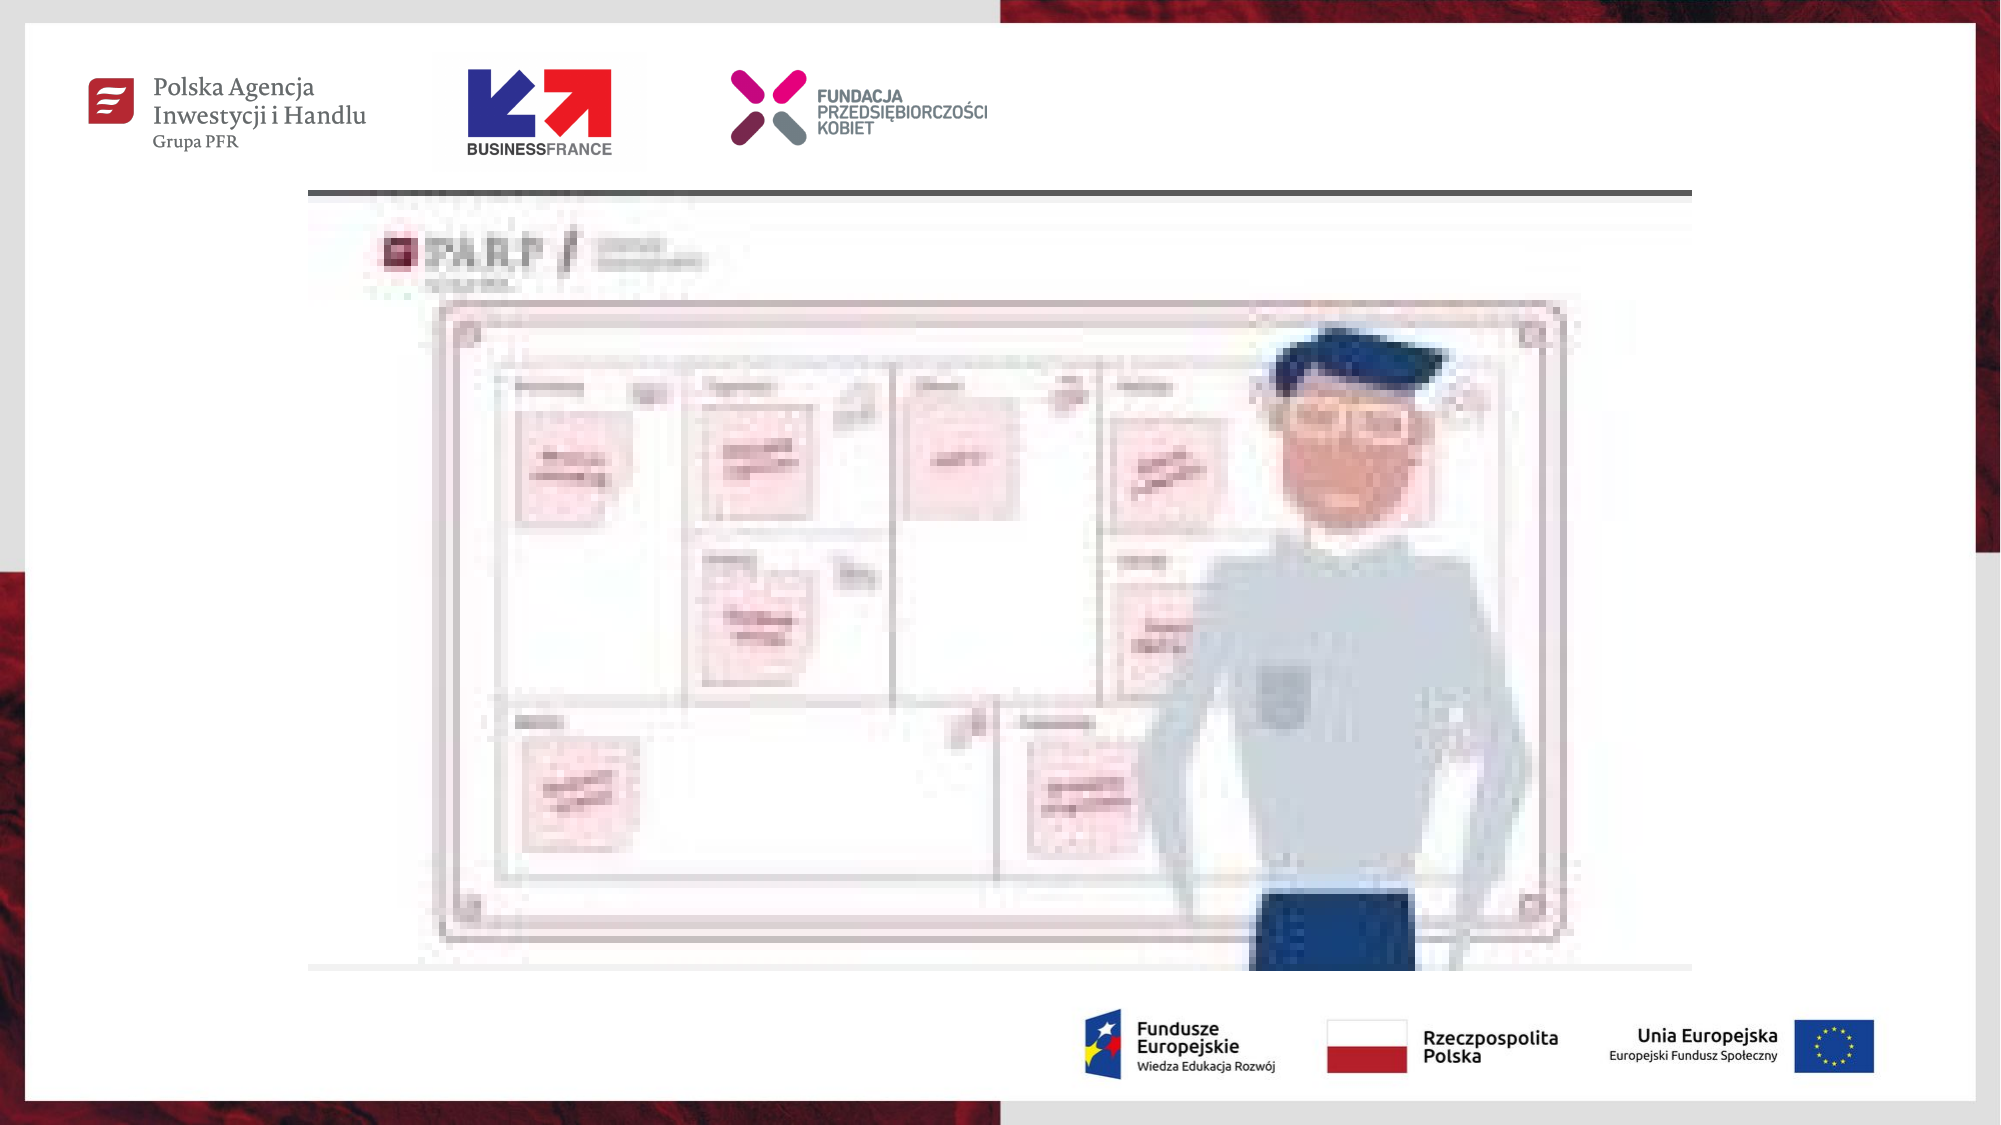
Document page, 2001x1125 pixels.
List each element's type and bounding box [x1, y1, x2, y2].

list [308, 189, 1692, 972]
picture [0, 0, 2001, 1125]
